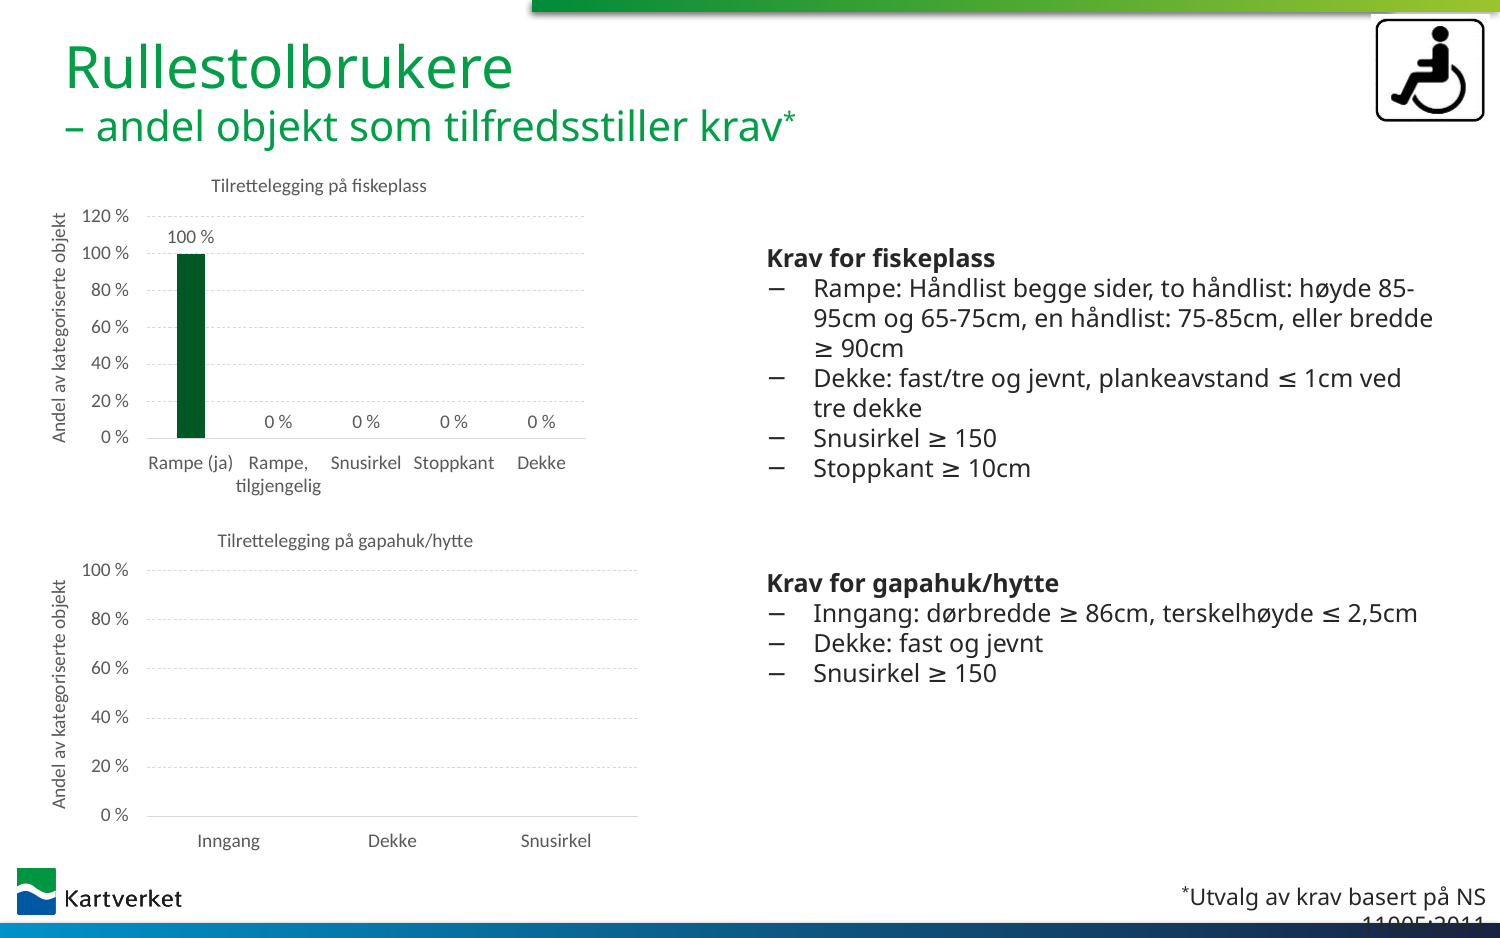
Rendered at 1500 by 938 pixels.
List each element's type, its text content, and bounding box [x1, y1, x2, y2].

picture [41, 520, 650, 859]
picture [1371, 13, 1491, 127]
text_box Rullestolbrukere – andel objekt som tilfredsstiller krav* [49, 29, 1431, 158]
text_box *Utvalg av krav basert på NS 11005:2011 [1068, 873, 1500, 938]
text_box Krav for fiskeplass Rampe: Håndlist begge sider, to håndlist: høyde 85-95cm og 65-75cm, en håndlist: 75-85cm, eller bredde ≥ 90cm Dekke: fast/tre og jevnt, plankeavstand ≤ 1cm ved tre dekke Snusirkel ≥ 150 Stoppkant ≥ 10cm [751, 235, 1452, 490]
text_box Krav for gapahuk/hytte Inngang: dørbredde ≥ 86cm, terskelhøyde ≤ 2,5cm Dekke: fast og jevnt Snusirkel ≥ 150 [751, 560, 1452, 695]
picture [41, 166, 597, 505]
